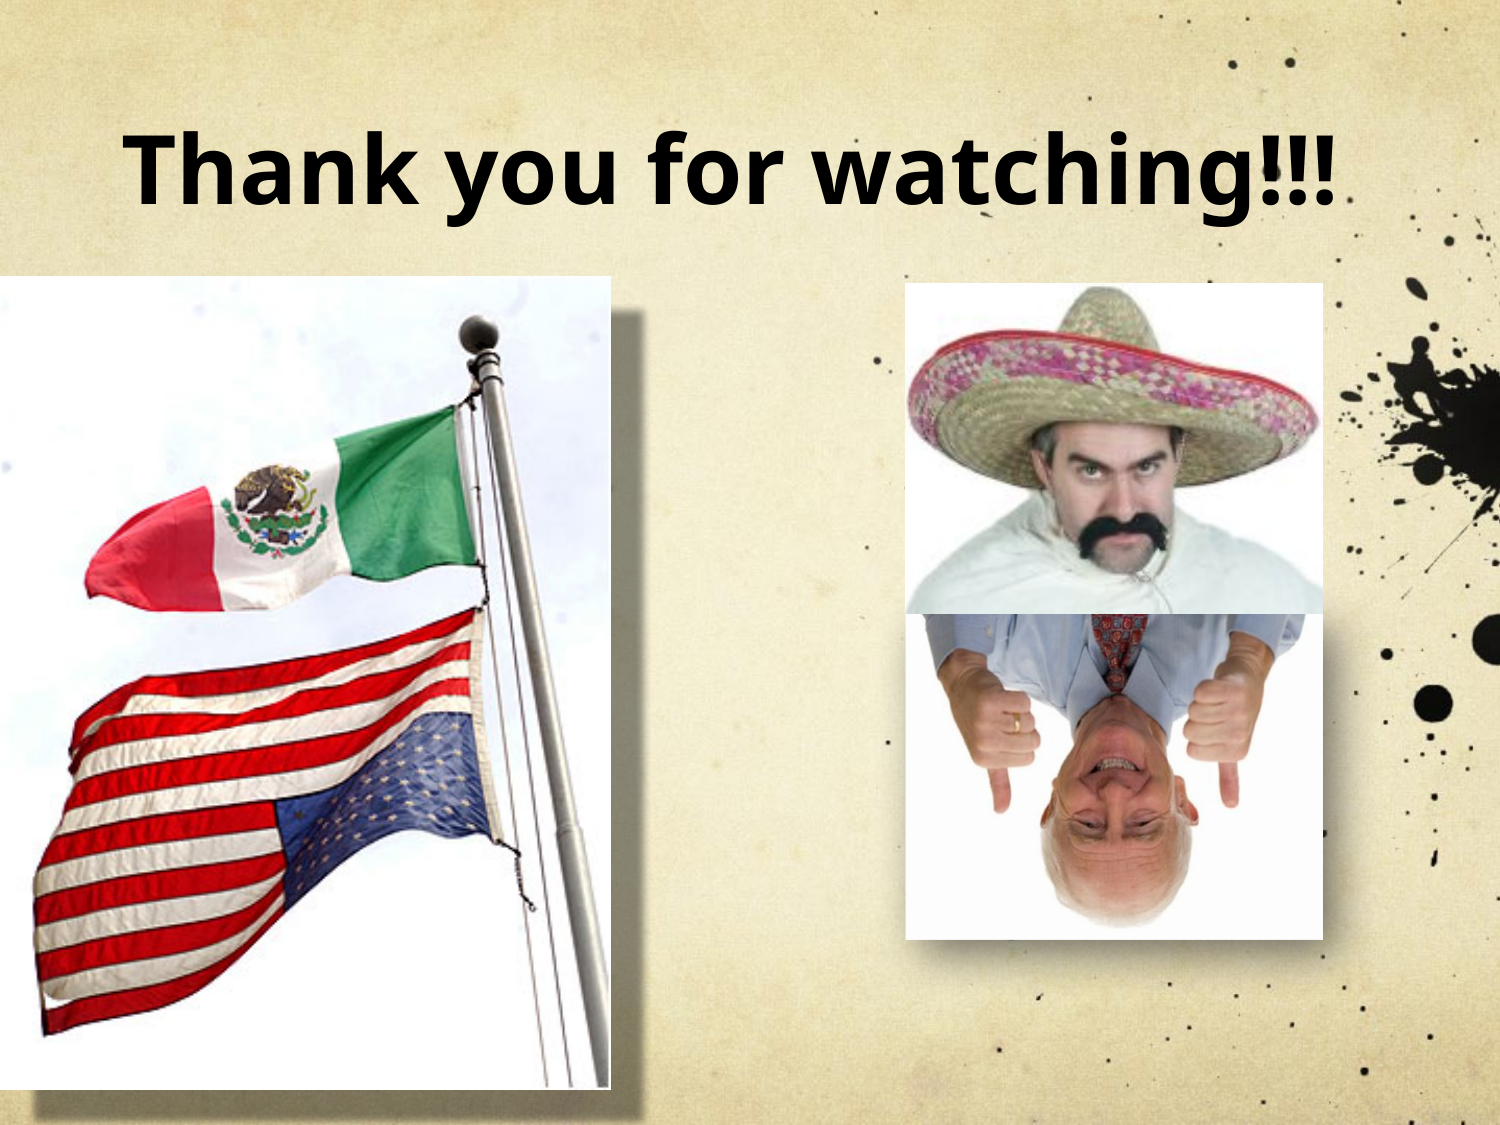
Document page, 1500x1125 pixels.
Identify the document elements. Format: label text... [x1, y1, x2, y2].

title Thank you for watching!!! [113, 0, 1389, 224]
picture [0, 0, 1500, 1125]
